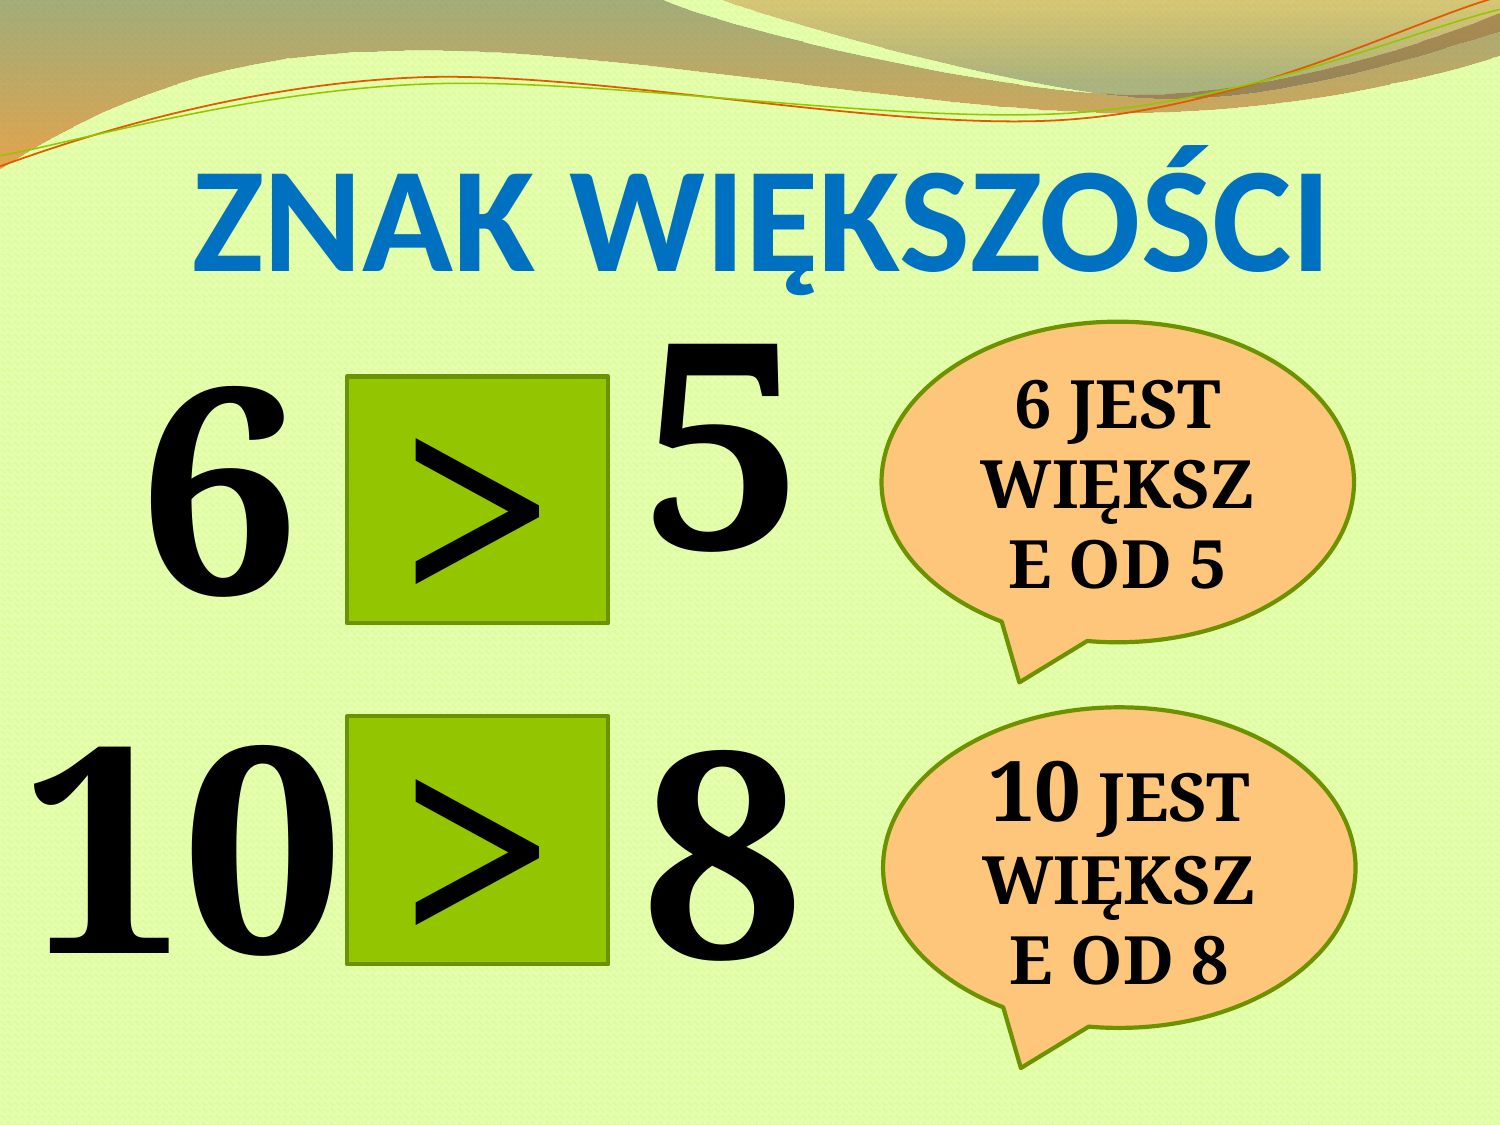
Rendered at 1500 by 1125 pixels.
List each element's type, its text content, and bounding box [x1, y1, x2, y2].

text_box 10 [7, 658, 359, 1019]
text_box 8 [628, 663, 819, 1024]
text_box 10 JEST WIĘKSZE OD 8 [880, 705, 1358, 1070]
text_box 5 [628, 254, 819, 614]
title ZNAK WIĘKSZOŚCI [87, 113, 1438, 302]
text_box 6 [123, 300, 388, 660]
text_box > [388, 374, 610, 625]
text_box > [345, 714, 610, 966]
text_box 6 JEST WIĘKSZE OD 5 [879, 319, 1357, 685]
